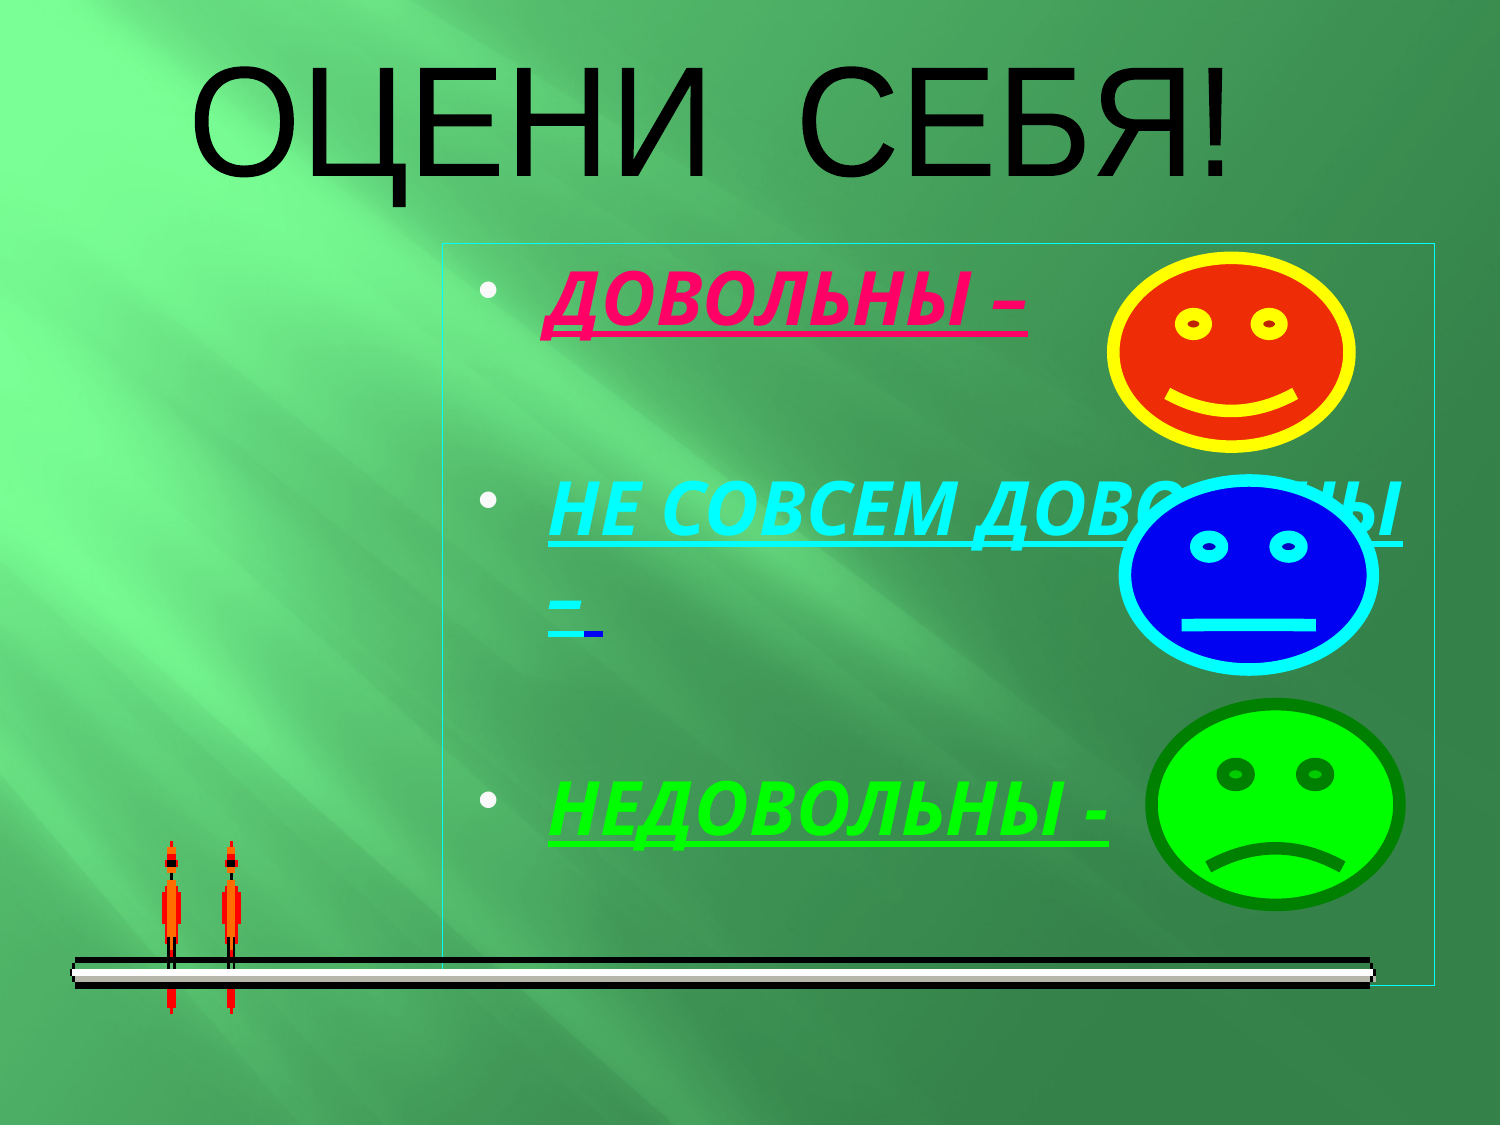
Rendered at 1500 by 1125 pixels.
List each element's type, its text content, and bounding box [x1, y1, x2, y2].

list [70, 726, 1376, 1034]
text_box [1113, 257, 1350, 447]
list ДОВОЛЬНЫ – НЕ СОВСЕМ ДОВОЛЬНЫ – НЕДОВОЛЬНЫ - [442, 243, 1435, 986]
text_box [1124, 480, 1373, 670]
text_box [1198, 704, 1353, 726]
